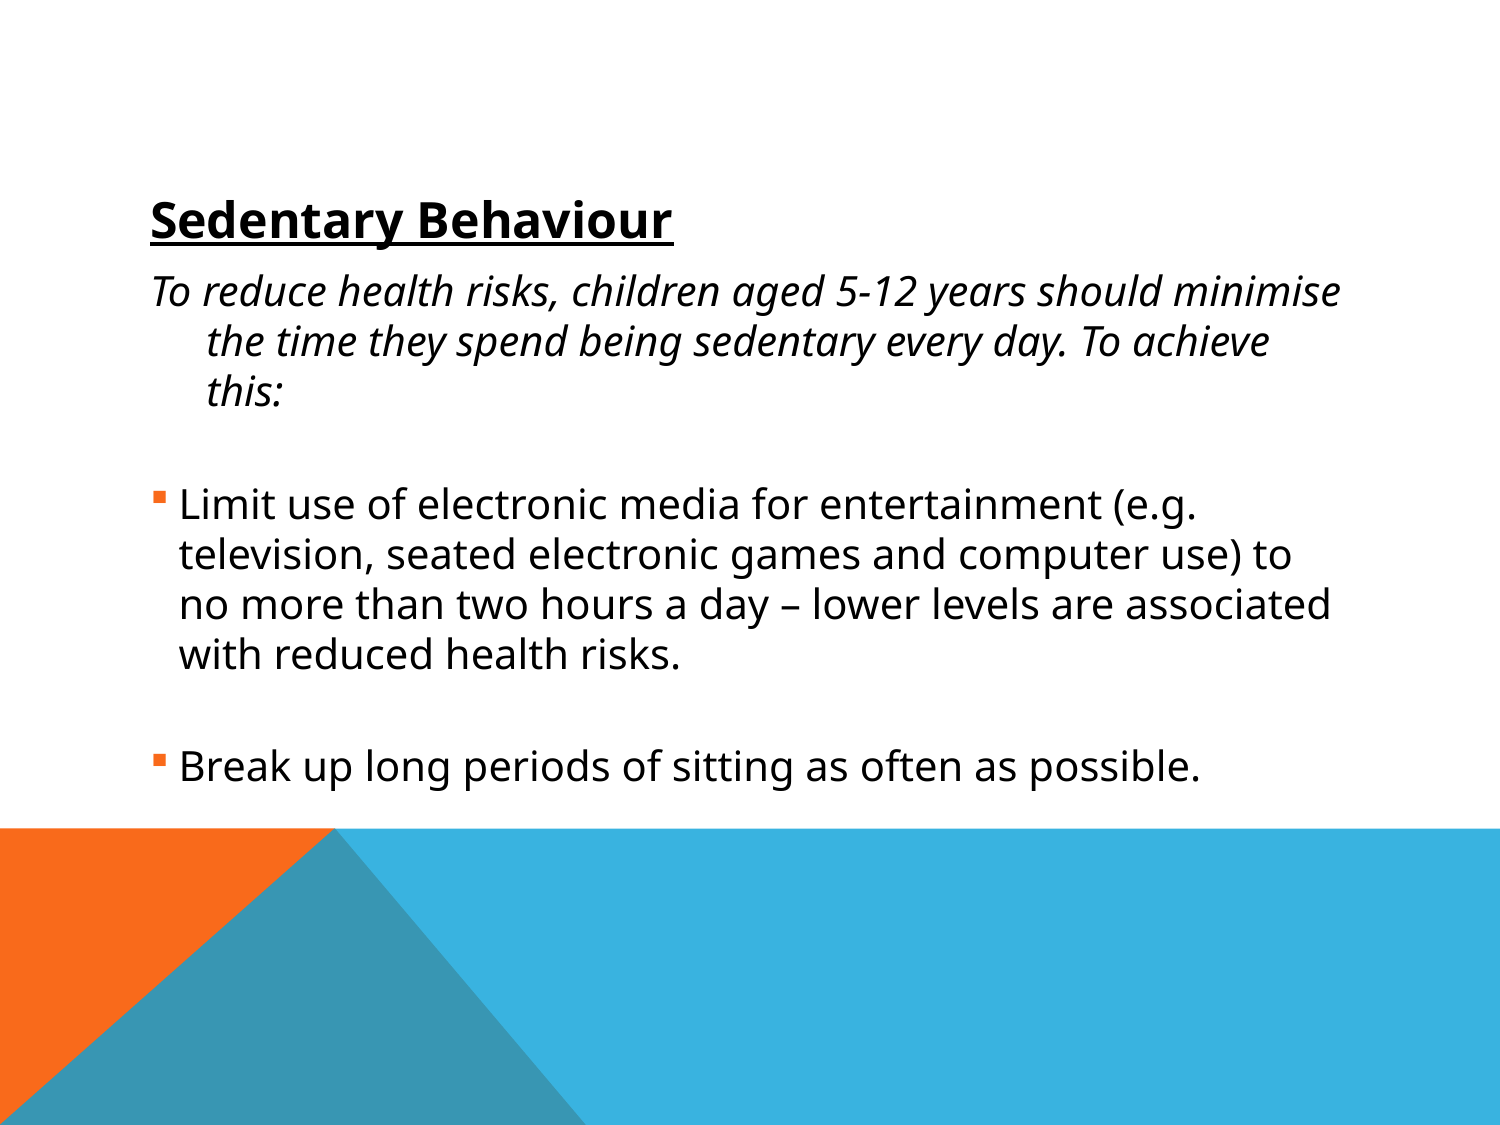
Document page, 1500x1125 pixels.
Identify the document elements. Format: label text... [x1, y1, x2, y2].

list Sedentary Behaviour To reduce health risks, children aged 5-12 years should minimise the time they spend being sedentary every day. To achieve this: Limit use of electronic media for entertainment (e.g. television, seated electronic games and computer use) to no more than two hours a day – lower levels are associated with reduced health risks. Break up long periods of sitting as often as possible. [135, 180, 1369, 768]
